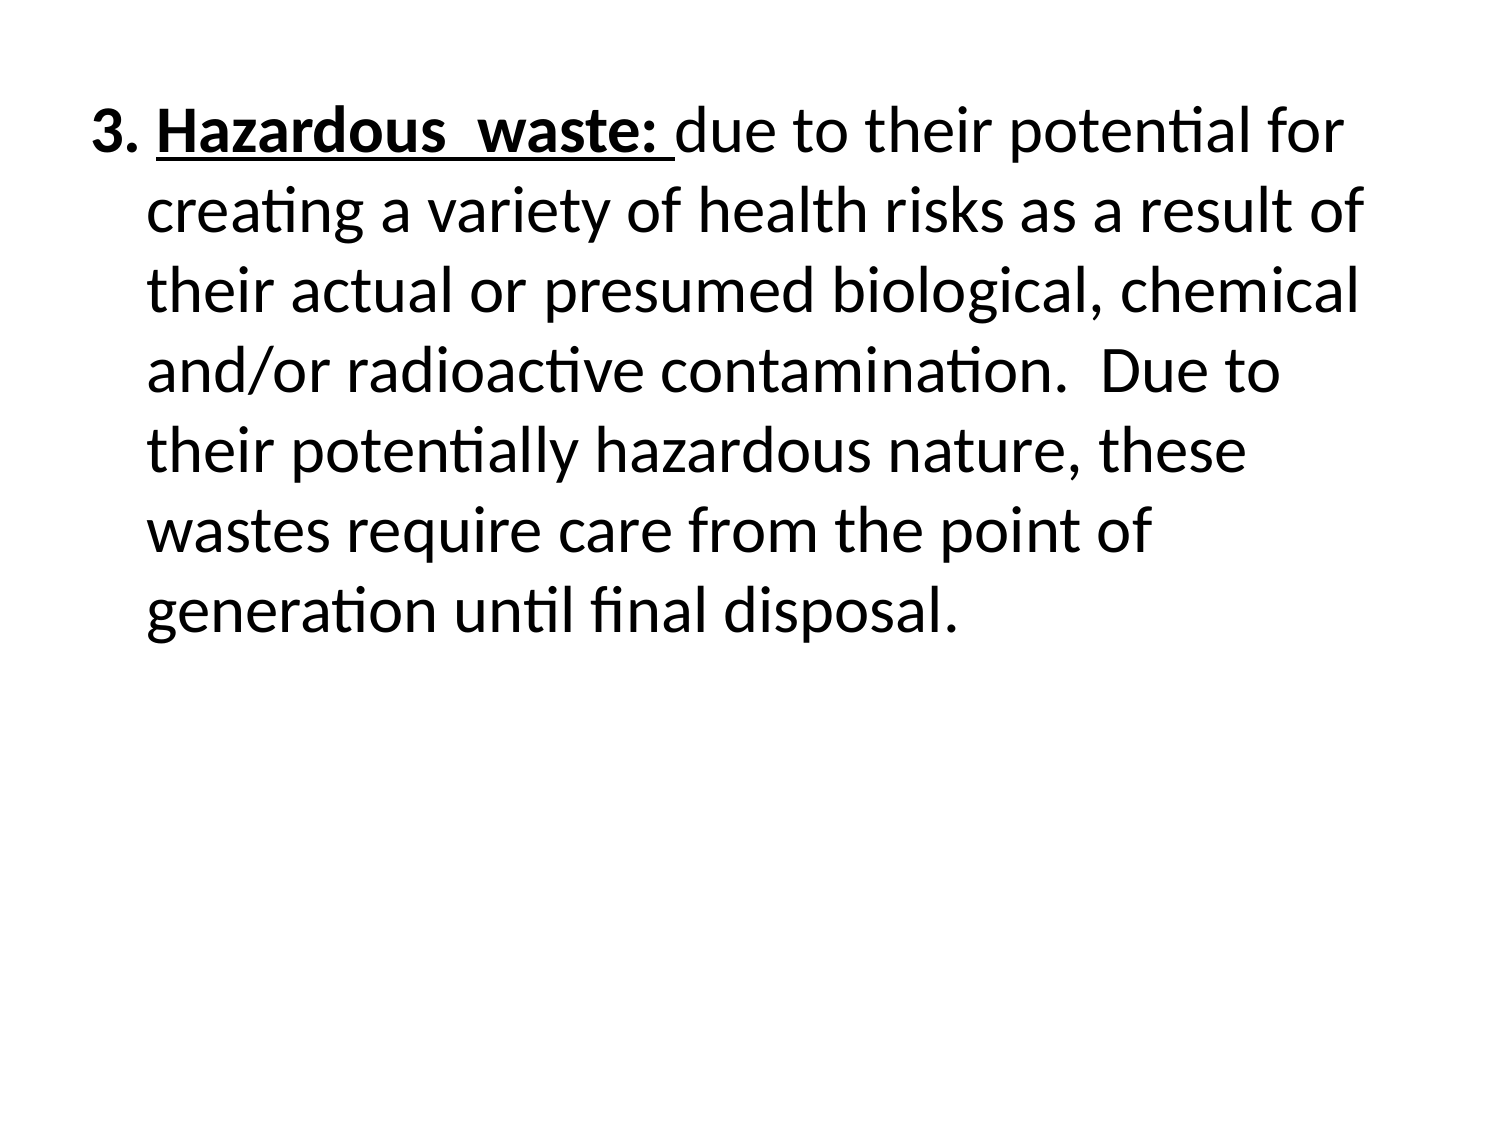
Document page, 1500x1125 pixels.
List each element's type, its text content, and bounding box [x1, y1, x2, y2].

list 3. Hazardous waste: due to their potential for creating a variety of health risks as a result of their actual or presumed biological, chemical and/or radioactive contamination. Due to their potentially hazardous nature, these wastes require care from the point of generation until final disposal. [75, 78, 1425, 1005]
